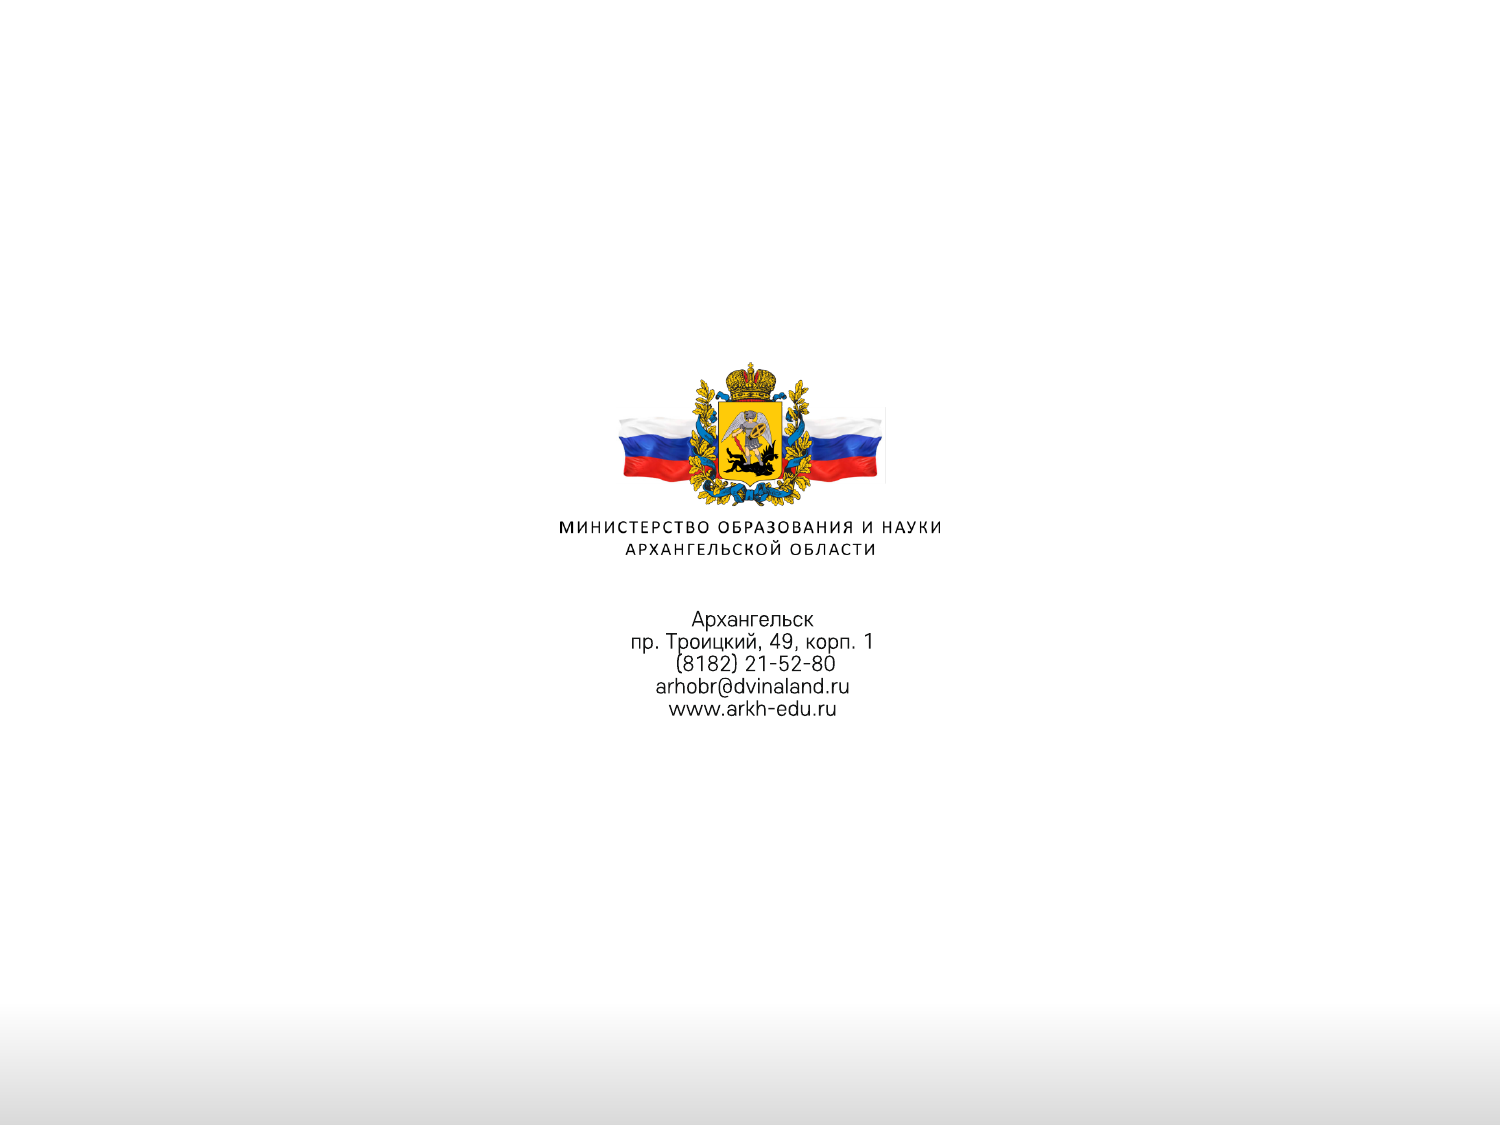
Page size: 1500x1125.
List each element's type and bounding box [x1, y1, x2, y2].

text_box [735, 637, 745, 649]
text_box [828, 637, 839, 654]
text_box [840, 637, 850, 649]
text_box [839, 682, 849, 694]
text_box [791, 655, 801, 672]
text_box [739, 615, 749, 627]
text_box [762, 682, 772, 694]
text_box [773, 682, 784, 694]
text_box [706, 615, 716, 632]
text_box [656, 682, 666, 694]
text_box [813, 677, 823, 694]
text_box [690, 637, 700, 650]
text_box [788, 700, 799, 717]
text_box [804, 615, 814, 627]
text_box [783, 615, 792, 627]
text_box [697, 655, 703, 672]
text_box [677, 637, 689, 674]
text_box [824, 655, 835, 672]
text_box [734, 677, 757, 694]
text_box [806, 637, 816, 649]
text_box [666, 633, 677, 649]
text_box [668, 704, 721, 716]
text_box [643, 637, 653, 654]
text_box [702, 637, 711, 649]
text_box [691, 610, 705, 627]
text_box [816, 637, 827, 650]
text_box [727, 615, 738, 627]
text_box [739, 704, 745, 716]
text_box [727, 704, 737, 717]
text_box [800, 704, 810, 717]
text_box [716, 615, 727, 627]
text_box [745, 655, 756, 672]
text_box [746, 700, 766, 716]
text_box [770, 633, 781, 649]
text_box [675, 677, 685, 694]
text_box [720, 653, 737, 674]
text_box [699, 677, 709, 694]
text_box [818, 704, 825, 716]
text_box [802, 682, 812, 694]
text_box [831, 682, 838, 694]
text_box [777, 704, 787, 717]
text_box [759, 655, 765, 672]
text_box [790, 682, 800, 694]
text_box [782, 633, 793, 650]
picture [560, 362, 940, 555]
text_box [687, 682, 697, 694]
text_box [826, 704, 836, 717]
text_box [683, 655, 694, 672]
text_box [713, 637, 724, 652]
text_box [759, 615, 769, 627]
text_box [708, 655, 718, 672]
text_box [779, 655, 789, 672]
text_box [718, 677, 732, 698]
text_box [865, 633, 871, 649]
text_box [668, 682, 674, 694]
text_box [812, 655, 823, 672]
text_box [710, 682, 717, 694]
text_box [746, 637, 756, 649]
text_box [770, 615, 781, 627]
text_box [793, 615, 803, 627]
